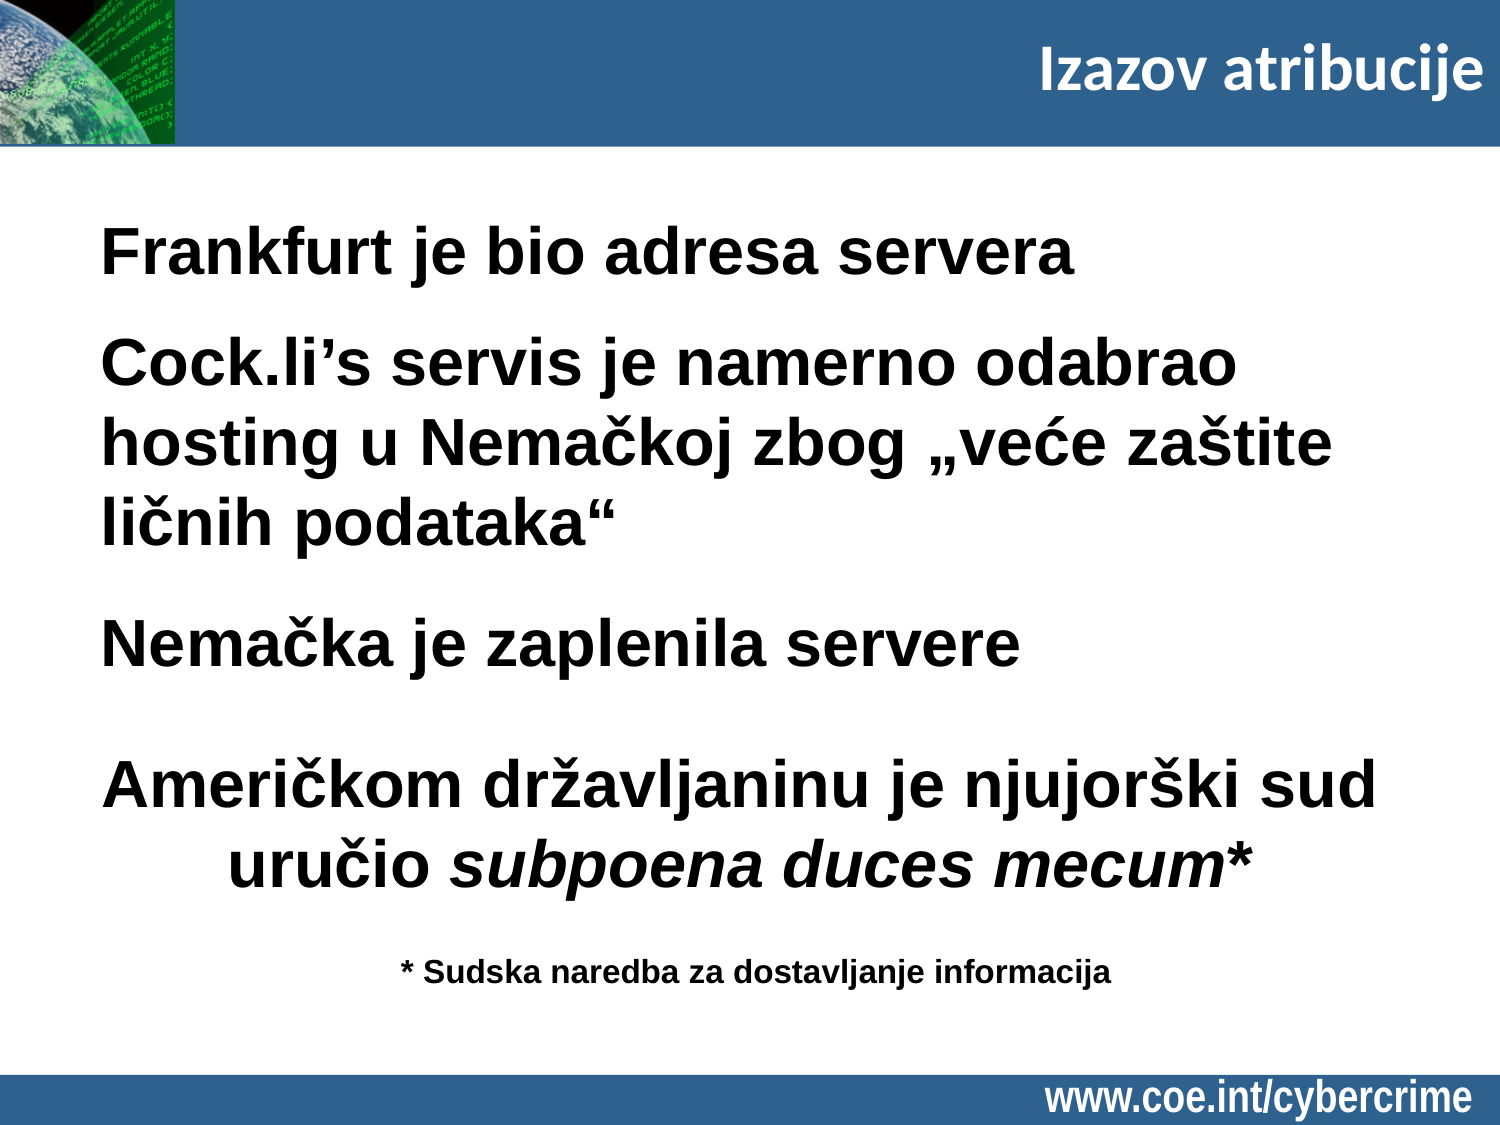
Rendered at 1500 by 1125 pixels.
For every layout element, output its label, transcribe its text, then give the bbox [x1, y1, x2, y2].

text_box Cock.li’s servis je namerno odabrao hosting u Nemačkoj zbog „veće zaštite ličnih podataka“ [84, 335, 1441, 543]
text_box www.coe.int/cybercrime [1030, 1059, 1500, 1125]
text_box Frankfurt je bio adresa servera [84, 149, 1441, 336]
text_box * Sudska naredba za dostavljanje informacija [37, 917, 1476, 1024]
picture [0, 0, 175, 144]
text_box [0, 1073, 1030, 1125]
text_box Nemačka je zaplenila servere [84, 536, 1412, 744]
text_box Izazov atribucije [177, 0, 1500, 149]
text_box Američkom državljaninu je njujorški sud uručio subpoena duces mecum* [76, 717, 1404, 917]
